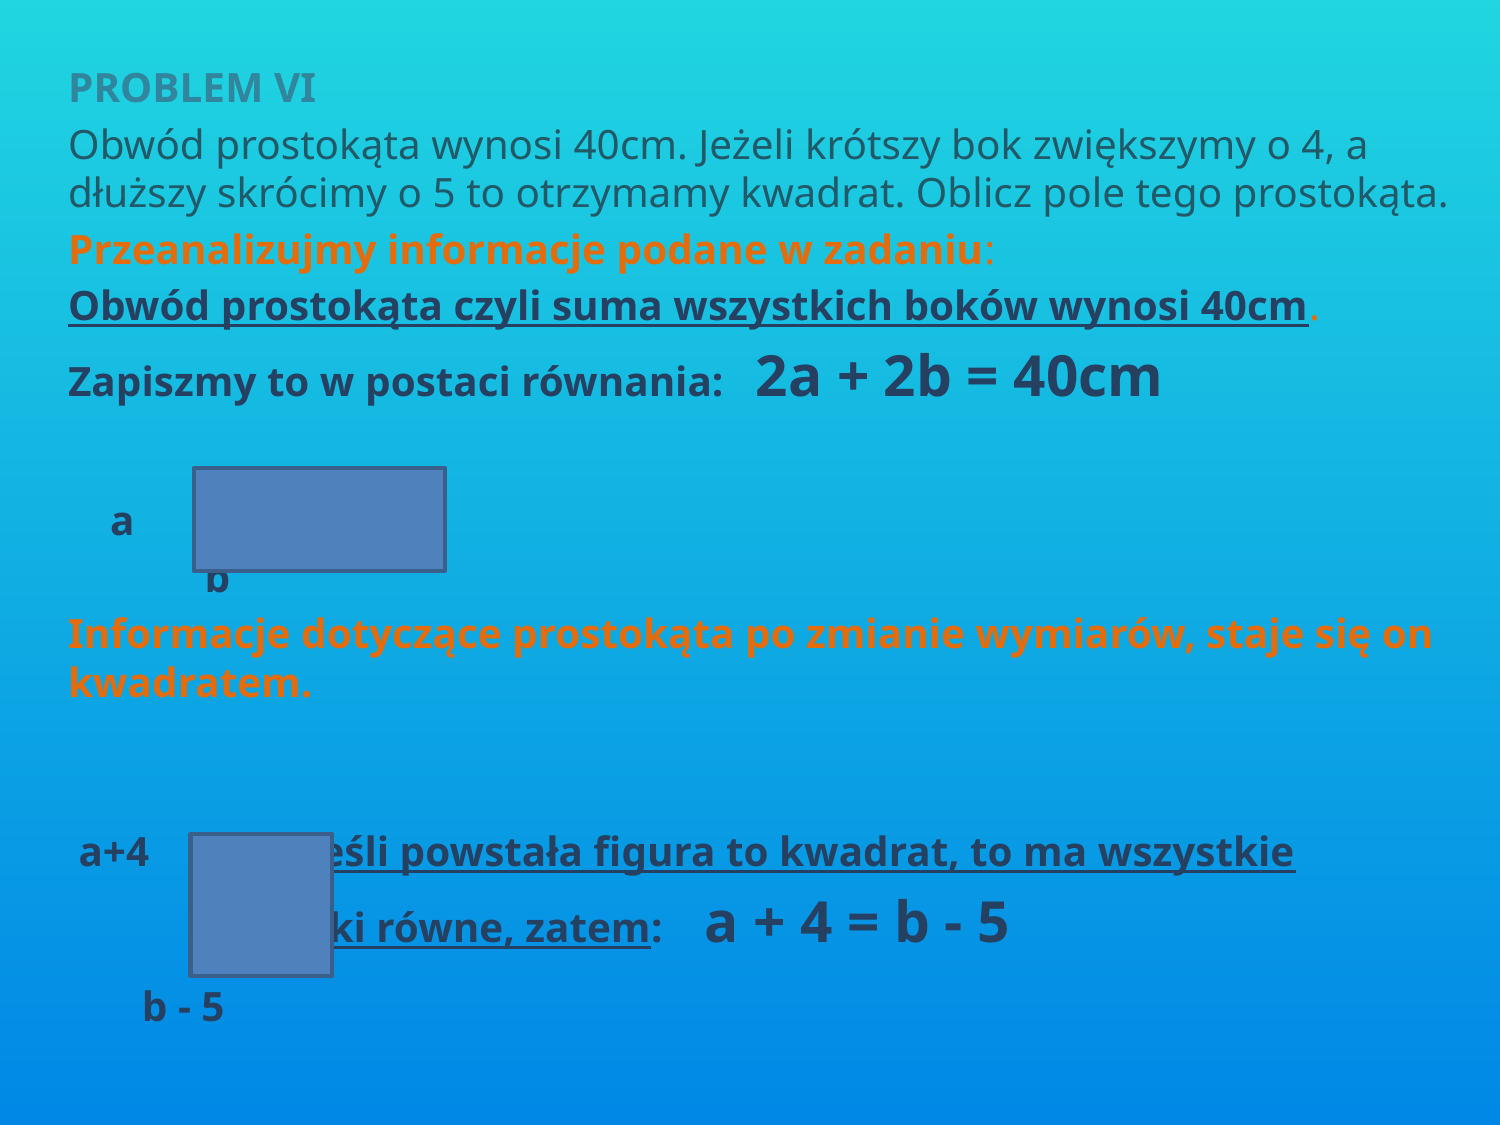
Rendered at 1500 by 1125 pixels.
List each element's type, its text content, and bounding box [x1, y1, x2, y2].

text_box [188, 832, 334, 978]
list PROBLEM VI Obwód prostokąta wynosi 40cm. Jeżeli krótszy bok zwiększymy o 4, a dłuższy skrócimy o 5 to otrzymamy kwadrat. Oblicz pole tego prostokąta. Przeanalizujmy informacje podane w zadaniu: Obwód prostokąta czyli suma wszystkich boków wynosi 40cm. Zapiszmy to w postaci równania: 2a + 2b = 40cm a b Informacje dotyczące prostokąta po zmianie wymiarów, staje się on kwadratem. a+4 Jeśli powstała figura to kwadrat, to ma wszystkie boki równe, zatem: a + 4 = b - 5 b - 5 [53, 54, 1471, 1094]
text_box [192, 466, 447, 573]
